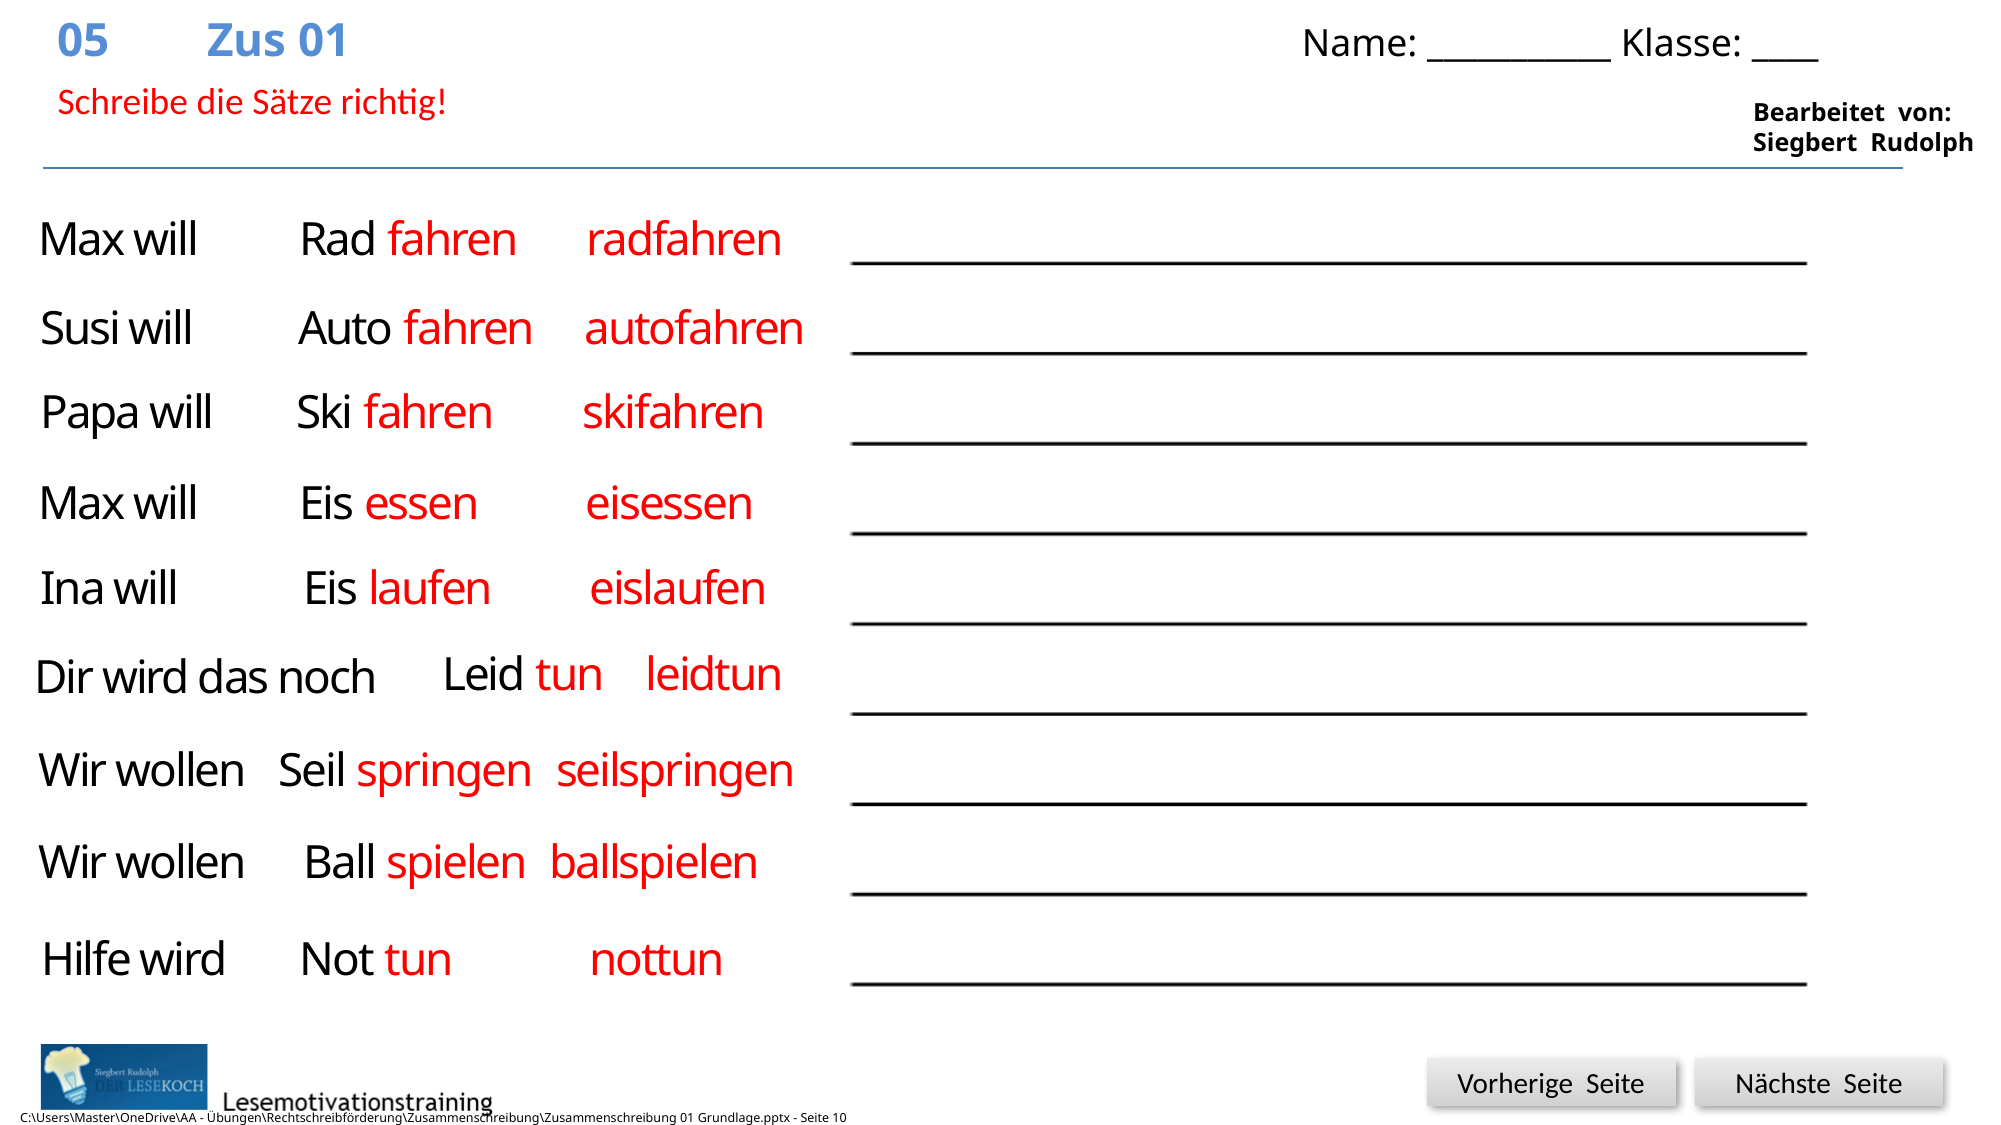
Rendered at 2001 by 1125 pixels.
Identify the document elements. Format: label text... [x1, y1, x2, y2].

text_box Rad fahren [285, 202, 533, 272]
text_box seilspringen [541, 733, 774, 803]
text_box Ina will [25, 551, 194, 622]
text_box autofahren [570, 291, 774, 361]
text_box eislaufen [574, 551, 774, 622]
text_box 05 Zus 01 Name: ___________ Klasse: ____ [42, 3, 2000, 73]
text_box C:\Users\Master\OneDrive\AA - Übungen\Rechtschreibförderung\Zusammenschreibung\Zusammenschreibung 01 Grundlage.pptx - Seite 10 [5, 1102, 862, 1125]
text_box ballspielen [535, 825, 774, 896]
text_box Wir wollen [24, 733, 262, 803]
text_box Schreibe die Sätze richtig! [42, 69, 1043, 130]
text_box leidtun [631, 637, 774, 707]
text_box Seil springen [265, 733, 541, 803]
picture [40, 1044, 508, 1102]
text_box Dir wird das noch [19, 639, 403, 710]
text_box nottun [574, 922, 740, 992]
text_box Max will [23, 202, 214, 272]
text_box Papa will [25, 375, 230, 446]
text_box Leid tun [428, 637, 619, 707]
text_box Not tun [286, 922, 468, 992]
text_box radfahren [571, 202, 774, 272]
text_box Eis essen [285, 466, 494, 536]
text_box Susi will [25, 291, 209, 361]
text_box skifahren [567, 375, 774, 446]
text_box Hilfe wird [26, 922, 243, 992]
text_box Wir wollen [24, 825, 262, 896]
text_box eisessen [571, 466, 770, 536]
text_box Max will [23, 466, 214, 536]
text_box Ski fahren [282, 375, 509, 446]
text_box Eis laufen [289, 551, 507, 622]
text_box Ball spielen [290, 825, 535, 896]
picture [779, 189, 1882, 1035]
text_box Auto fahren [284, 291, 549, 361]
